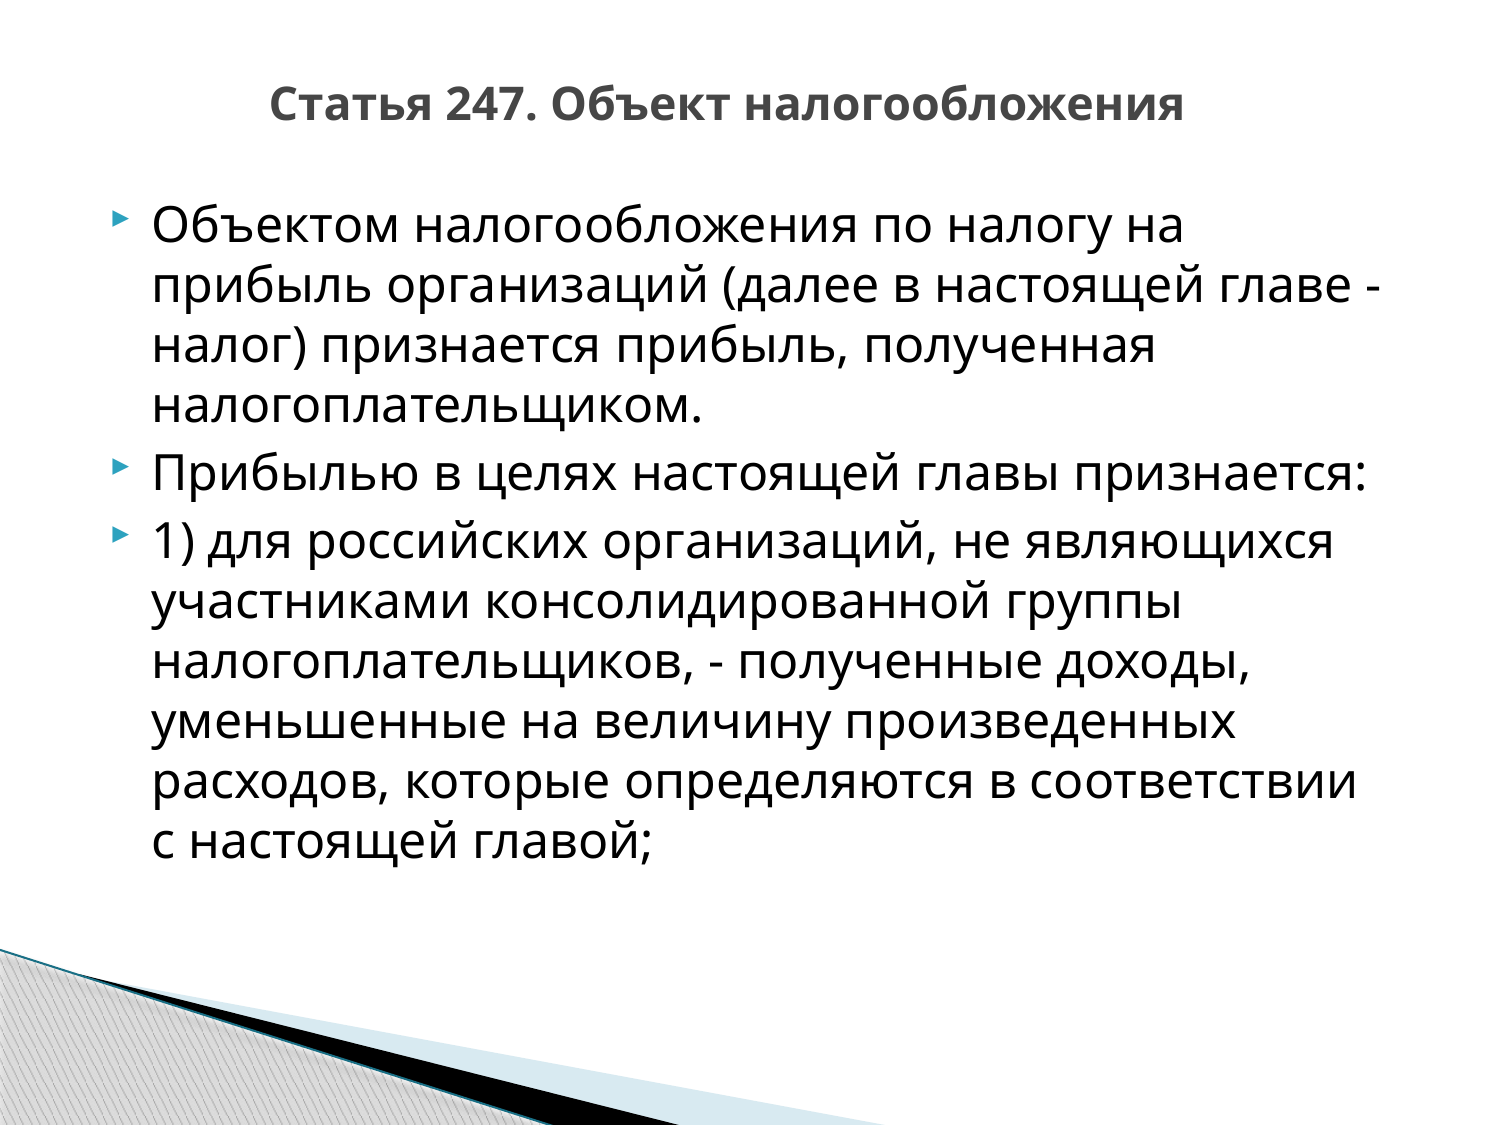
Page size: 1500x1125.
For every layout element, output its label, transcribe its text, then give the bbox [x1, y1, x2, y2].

list Объектом налогообложения по налогу на прибыль организаций (далее в настоящей главе - налог) признается прибыль, полученная налогоплательщиком. Прибылью в целях настоящей главы признается: 1) для российских организаций, не являющихся участниками консолидированной группы налогоплательщиков, - полученные доходы, уменьшенные на величину произведенных расходов, которые определяются в соответствии с настоящей главой; [76, 184, 1400, 1005]
title Статья 247. Объект налогообложения [253, 66, 1257, 184]
